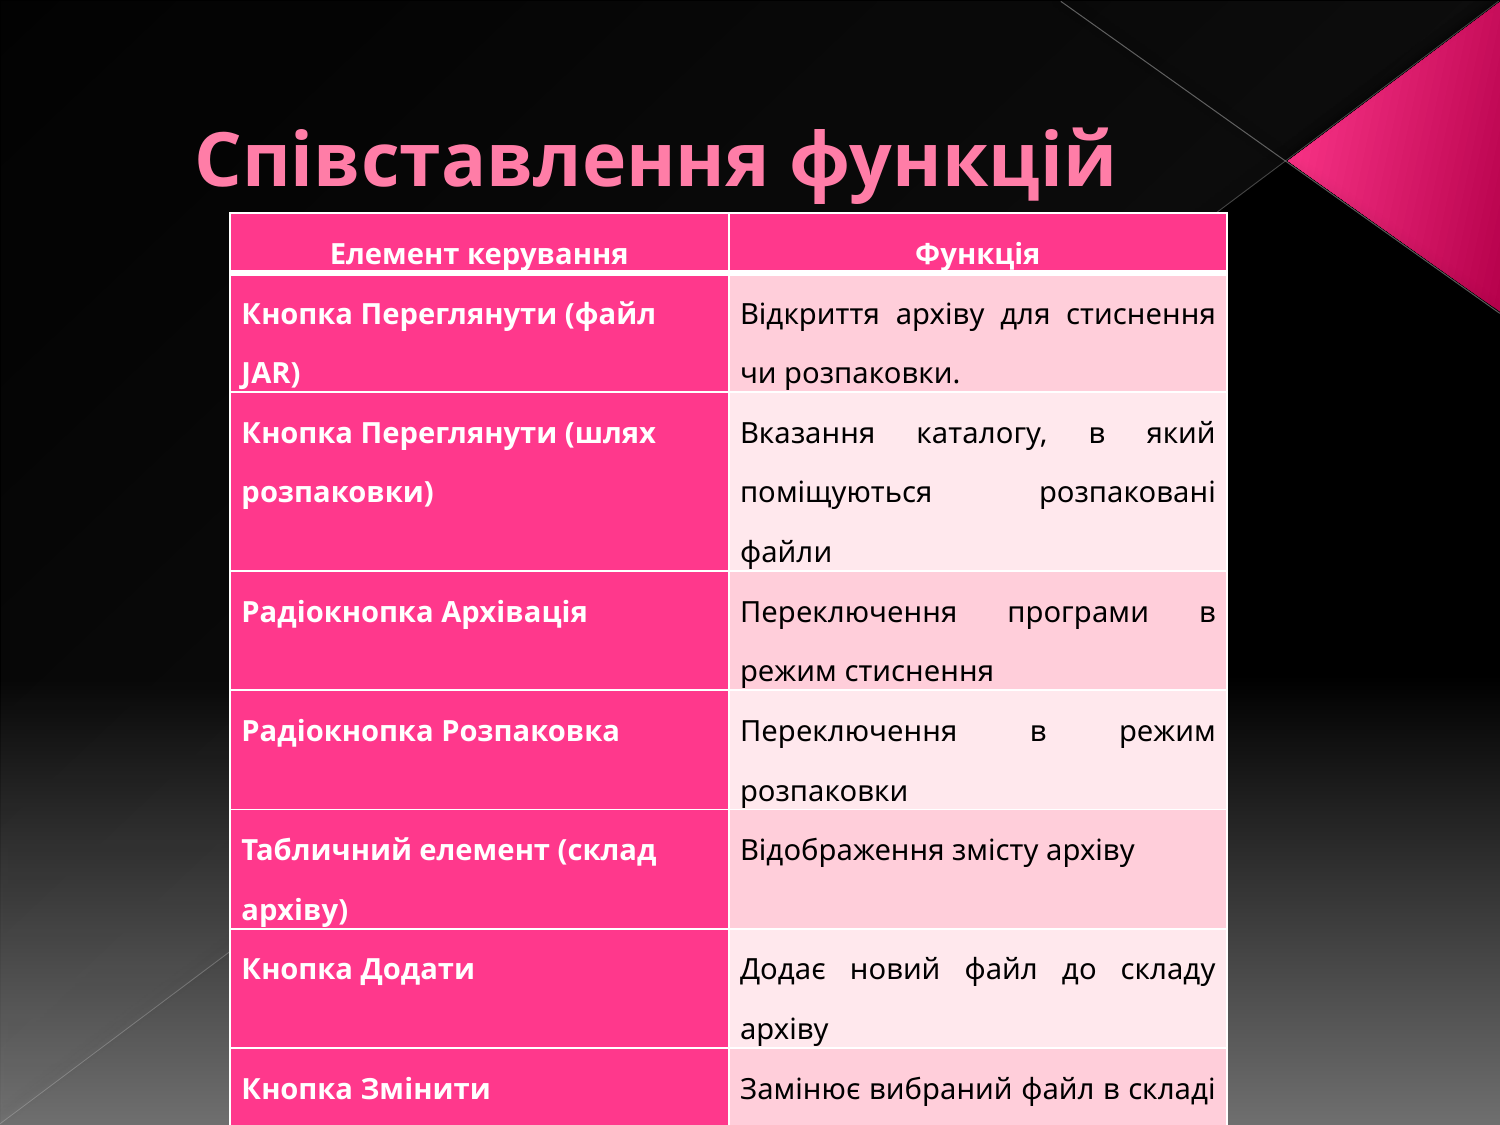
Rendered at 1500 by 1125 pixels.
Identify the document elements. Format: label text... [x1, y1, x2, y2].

table_cell Кнопка Переглянути (файл JAR) [231, 276, 728, 391]
table_cell Вказання каталогу, в який поміщуються розпаковані файли [730, 393, 1226, 570]
table_header Елемент керування [231, 214, 728, 270]
table_cell Радіокнопка Розпаковка [231, 691, 728, 809]
table_cell Замінює вибраний файл в складі архіву іншим [730, 1049, 1226, 1125]
table_cell Радіокнопка Архівація [231, 572, 728, 689]
table_cell Кнопка Додати [231, 930, 728, 1047]
table_cell Табличний елемент (склад архіву) [231, 810, 728, 928]
table_cell Переключення програми в режим стиснення [730, 572, 1226, 689]
table_cell Кнопка Змінити [231, 1049, 728, 1125]
table_cell Кнопка Переглянути (шлях розпаковки) [231, 393, 728, 570]
table_cell Переключення в режим розпаковки [730, 691, 1226, 809]
title Співставлення функцій [62, 44, 1250, 268]
table_cell Відкриття архіву для стиснення чи розпаковки. [730, 276, 1226, 391]
table_cell Додає новий файл до складу архіву [730, 930, 1226, 1047]
table_header Функція [730, 214, 1226, 270]
table_cell Відображення змісту архіву [730, 810, 1226, 928]
